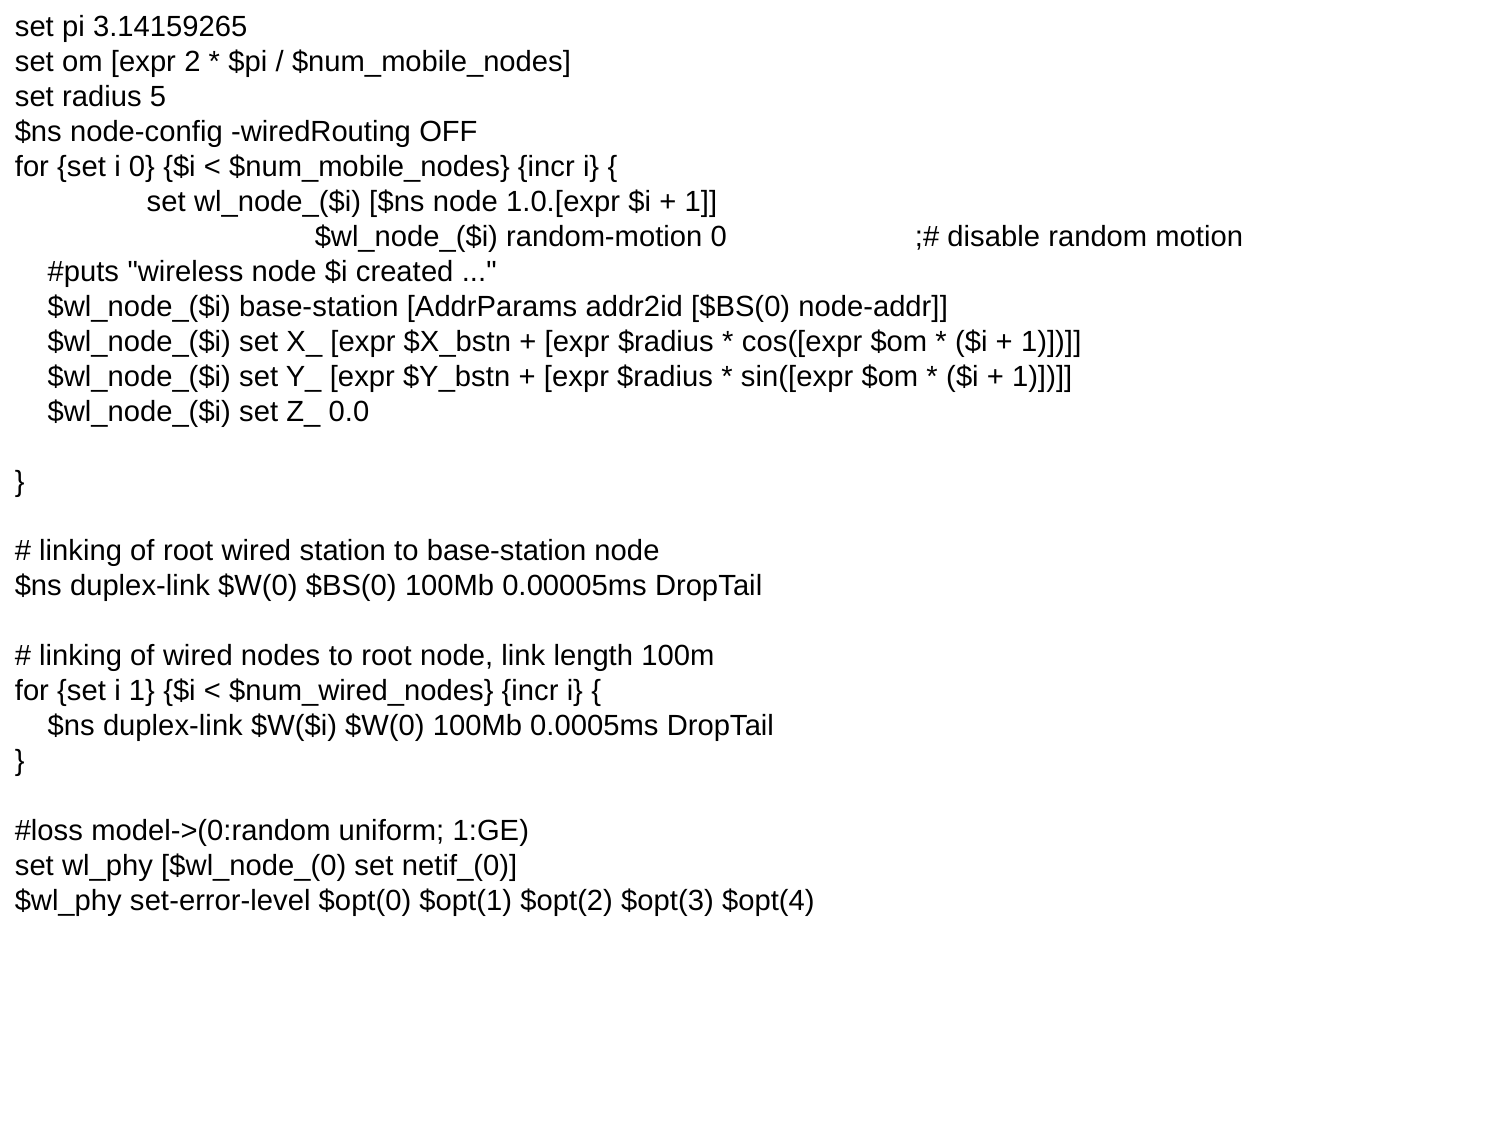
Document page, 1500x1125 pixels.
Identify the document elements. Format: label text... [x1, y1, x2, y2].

text_box set pi 3.14159265 set om [expr 2 * $pi / $num_mobile_nodes] set radius 5 $ns node-config -wiredRouting OFF for {set i 0} {$i < $num_mobile_nodes} {incr i} { set wl_node_($i) [$ns node 1.0.[expr $i + 1]] $wl_node_($i) random-motion 0 ;# disable random motion #puts "wireless node $i created ..." $wl_node_($i) base-station [AddrParams addr2id [$BS(0) node-addr]] $wl_node_($i) set X_ [expr $X_bstn + [expr $radius * cos([expr $om * ($i + 1)])]] $wl_node_($i) set Y_ [expr $Y_bstn + [expr $radius * sin([expr $om * ($i + 1)])]] $wl_node_($i) set Z_ 0.0 } # linking of root wired station to base-station node $ns duplex-link $W(0) $BS(0) 100Mb 0.00005ms DropTail # linking of wired nodes to root node, link length 100m for {set i 1} {$i < $num_wired_nodes} {incr i} { $ns duplex-link $W($i) $W(0) 100Mb 0.0005ms DropTail } #loss model->(0:random uniform; 1:GE) set wl_phy [$wl_node_(0) set netif_(0)] $wl_phy set-error-level $opt(0) $opt(1) $opt(2) $opt(3) $opt(4) [0, 0, 1500, 924]
